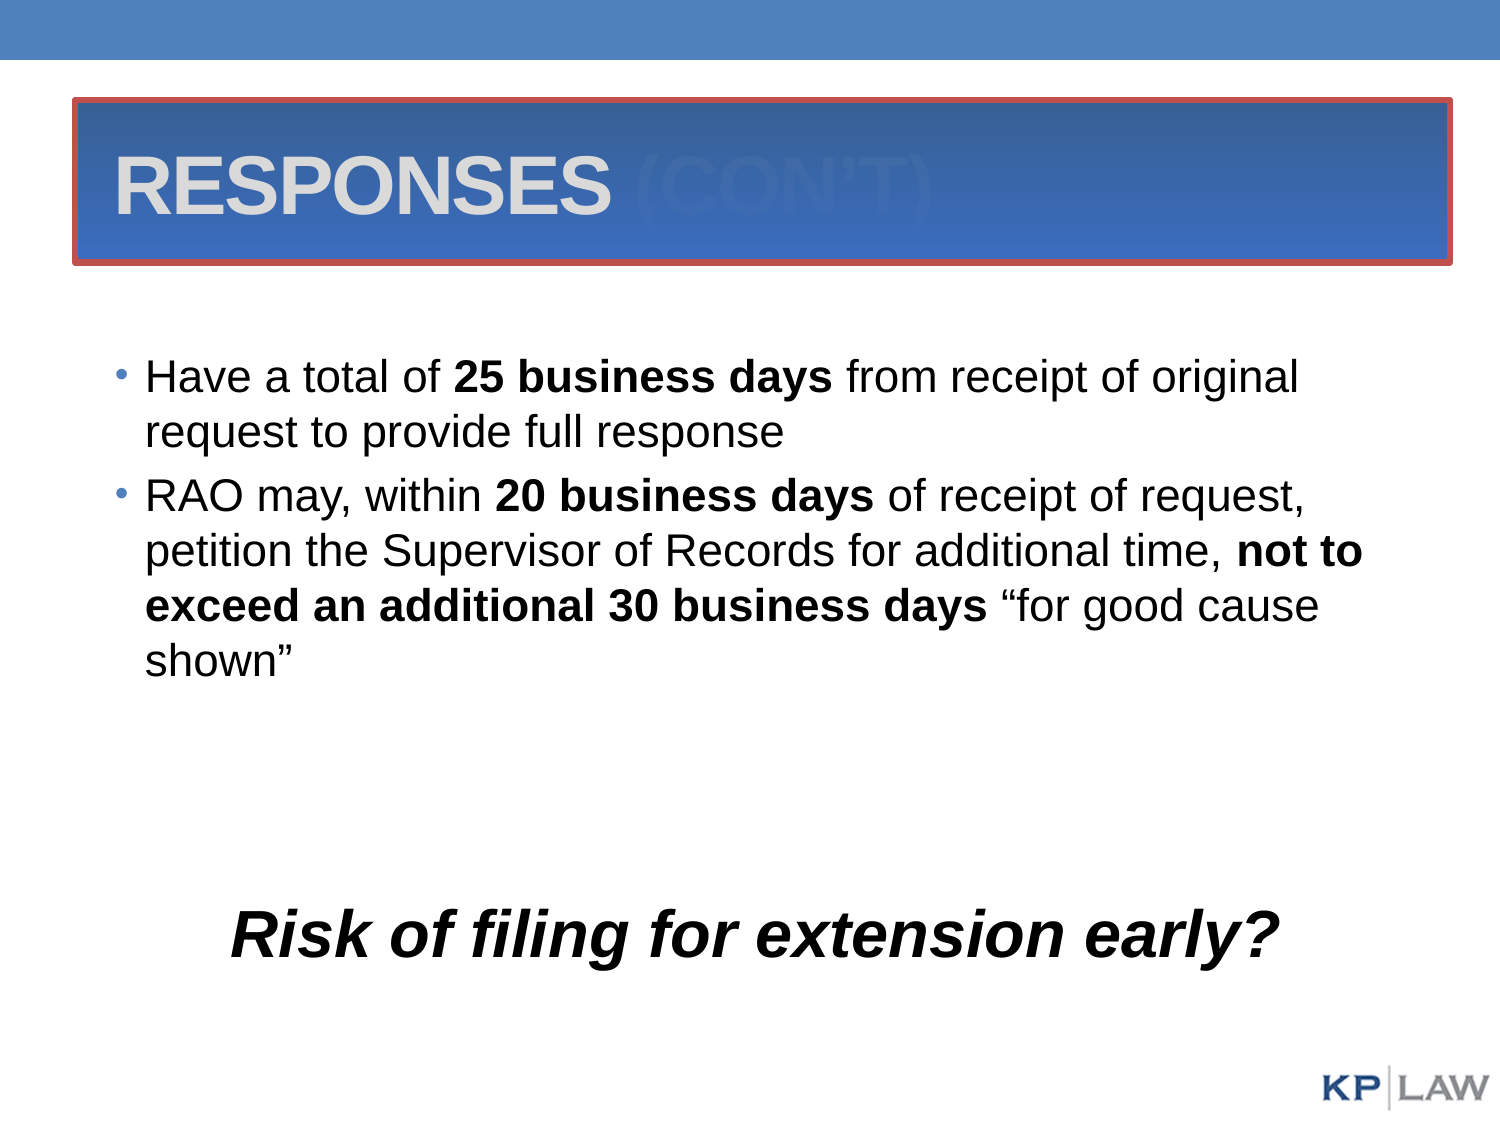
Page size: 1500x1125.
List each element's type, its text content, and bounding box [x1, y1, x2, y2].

text_box Responses [75, 99, 1450, 263]
picture [1313, 1062, 1500, 1113]
list Have a total of 25 business days from receipt of original request to provide full response RAO may, within 20 business days of receipt of request, petition the Supervisor of Records for additional time, not to exceed an additional 30 business days “for good cause shown” Risk of filing for extension early? [99, 275, 1413, 1075]
